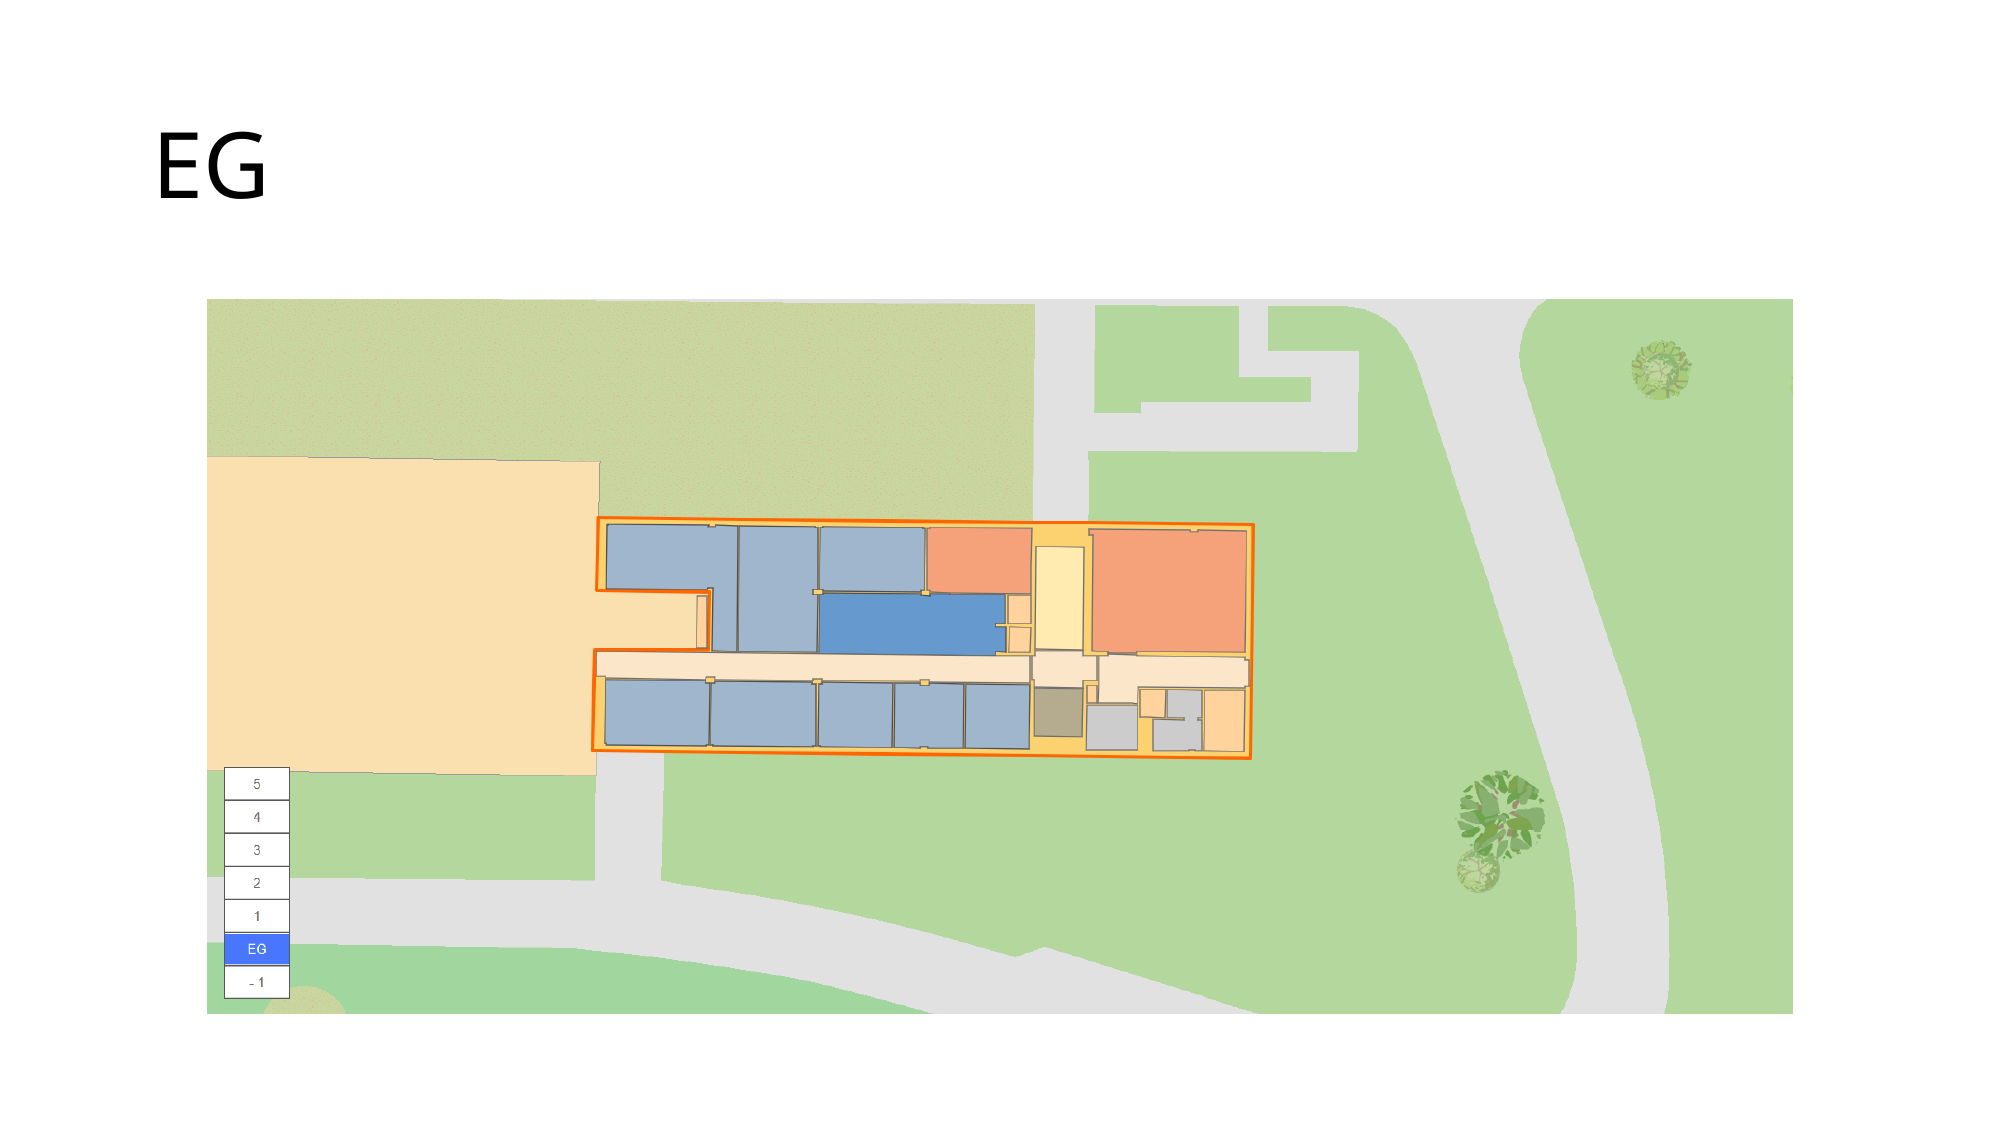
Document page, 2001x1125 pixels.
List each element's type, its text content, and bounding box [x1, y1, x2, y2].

picture [207, 299, 1793, 1014]
text_box EG [137, 59, 1863, 278]
